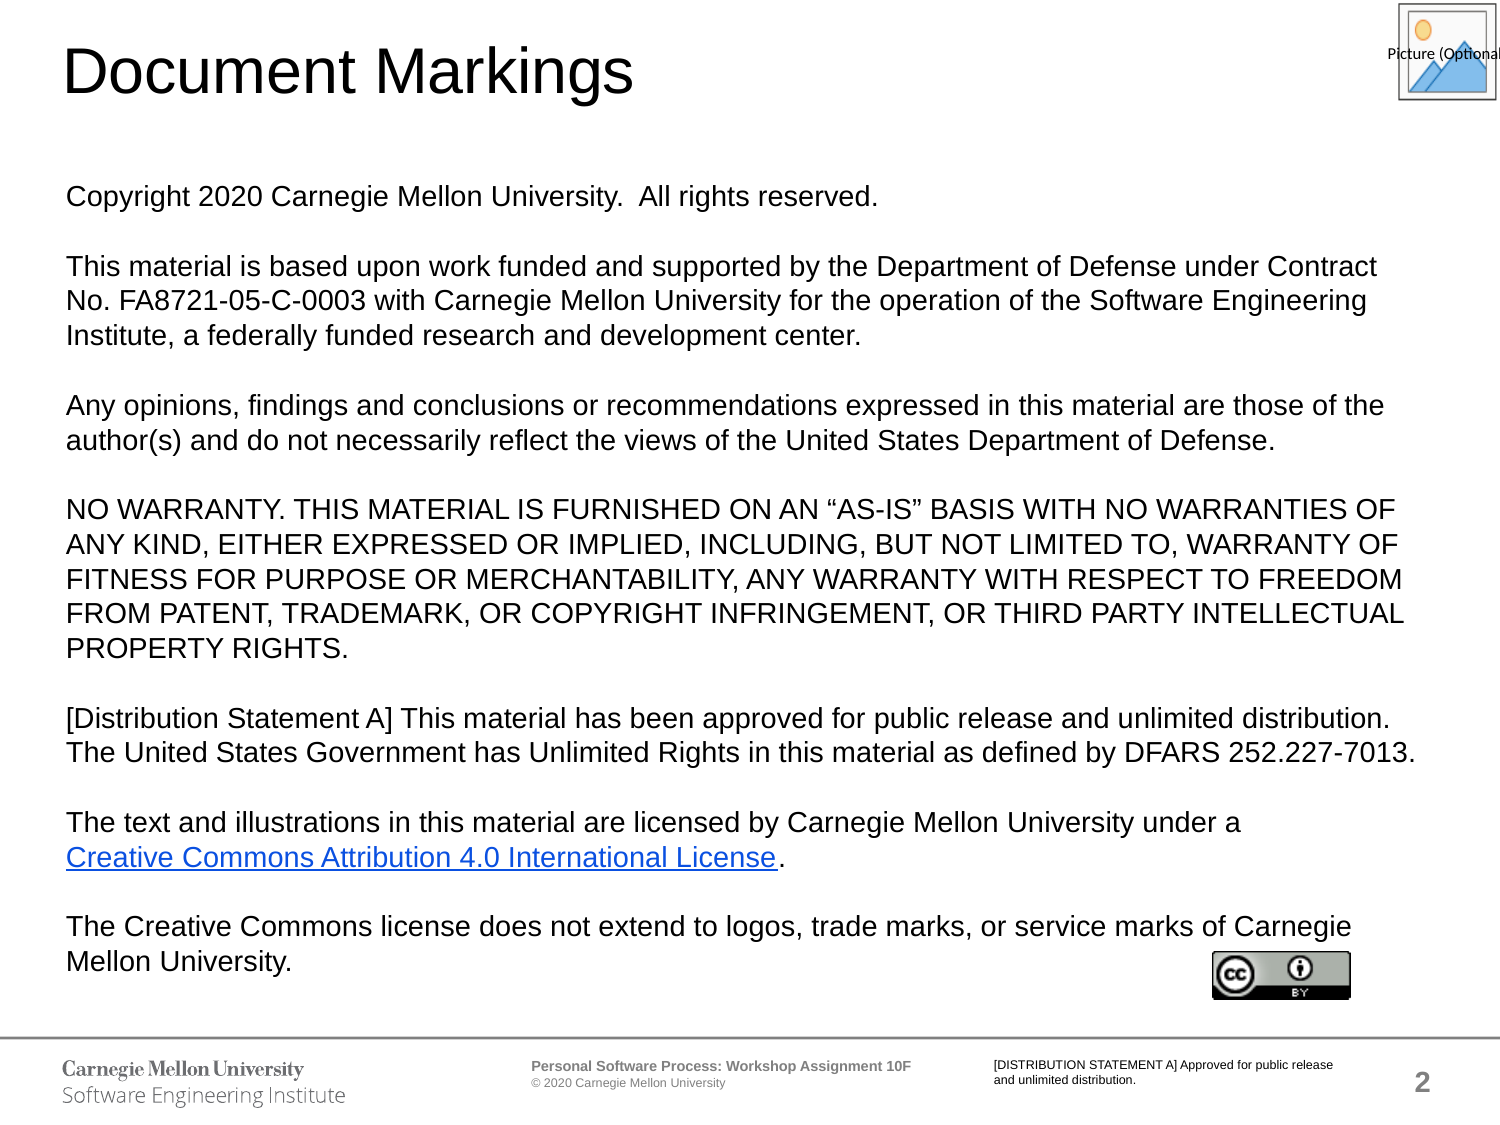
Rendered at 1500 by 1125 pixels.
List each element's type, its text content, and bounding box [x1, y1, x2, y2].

picture [1394, 0, 1500, 105]
text_box [0, 0, 1394, 91]
list Copyright 2020 Carnegie Mellon University. All rights reserved. This material is based upon work funded and supported by the Department of Defense under Contract No. FA8721-05-C-0003 with Carnegie Mellon University for the operation of the Software Engineering Institute, a federally funded research and development center. Any opinions, findings and conclusions or recommendations expressed in this material are those of the author(s) and do not necessarily reflect the views of the United States Department of Defense. NO WARRANTY. THIS MATERIAL IS FURNISHED ON AN “AS-IS” BASIS WITH NO WARRANTIES OF ANY KIND, EITHER EXPRESSED OR IMPLIED, INCLUDING, BUT NOT LIMITED TO, WARRANTY OF FITNESS FOR PURPOSE OR MERCHANTABILITY, ANY WARRANTY WITH RESPECT TO FREEDOM FROM PATENT, TRADEMARK, OR COPYRIGHT INFRINGEMENT, OR THIRD PARTY INTELLECTUAL PROPERTY RIGHTS. [Distribution Statement A] This material has been approved for public release and unlimited distribution. The United States Government has Unlimited Rights in this material as defined by DFARS 252.227-7013. The text and illustrations in this material are licensed by Carnegie Mellon University under a Creative Commons Attribution 4.0 International License. The Creative Commons license does not extend to logos, trade marks, or service marks of Carnegie Mellon University. [65, 177, 1431, 1000]
title Document Markings [62, 91, 1338, 182]
picture [1212, 951, 1351, 1000]
